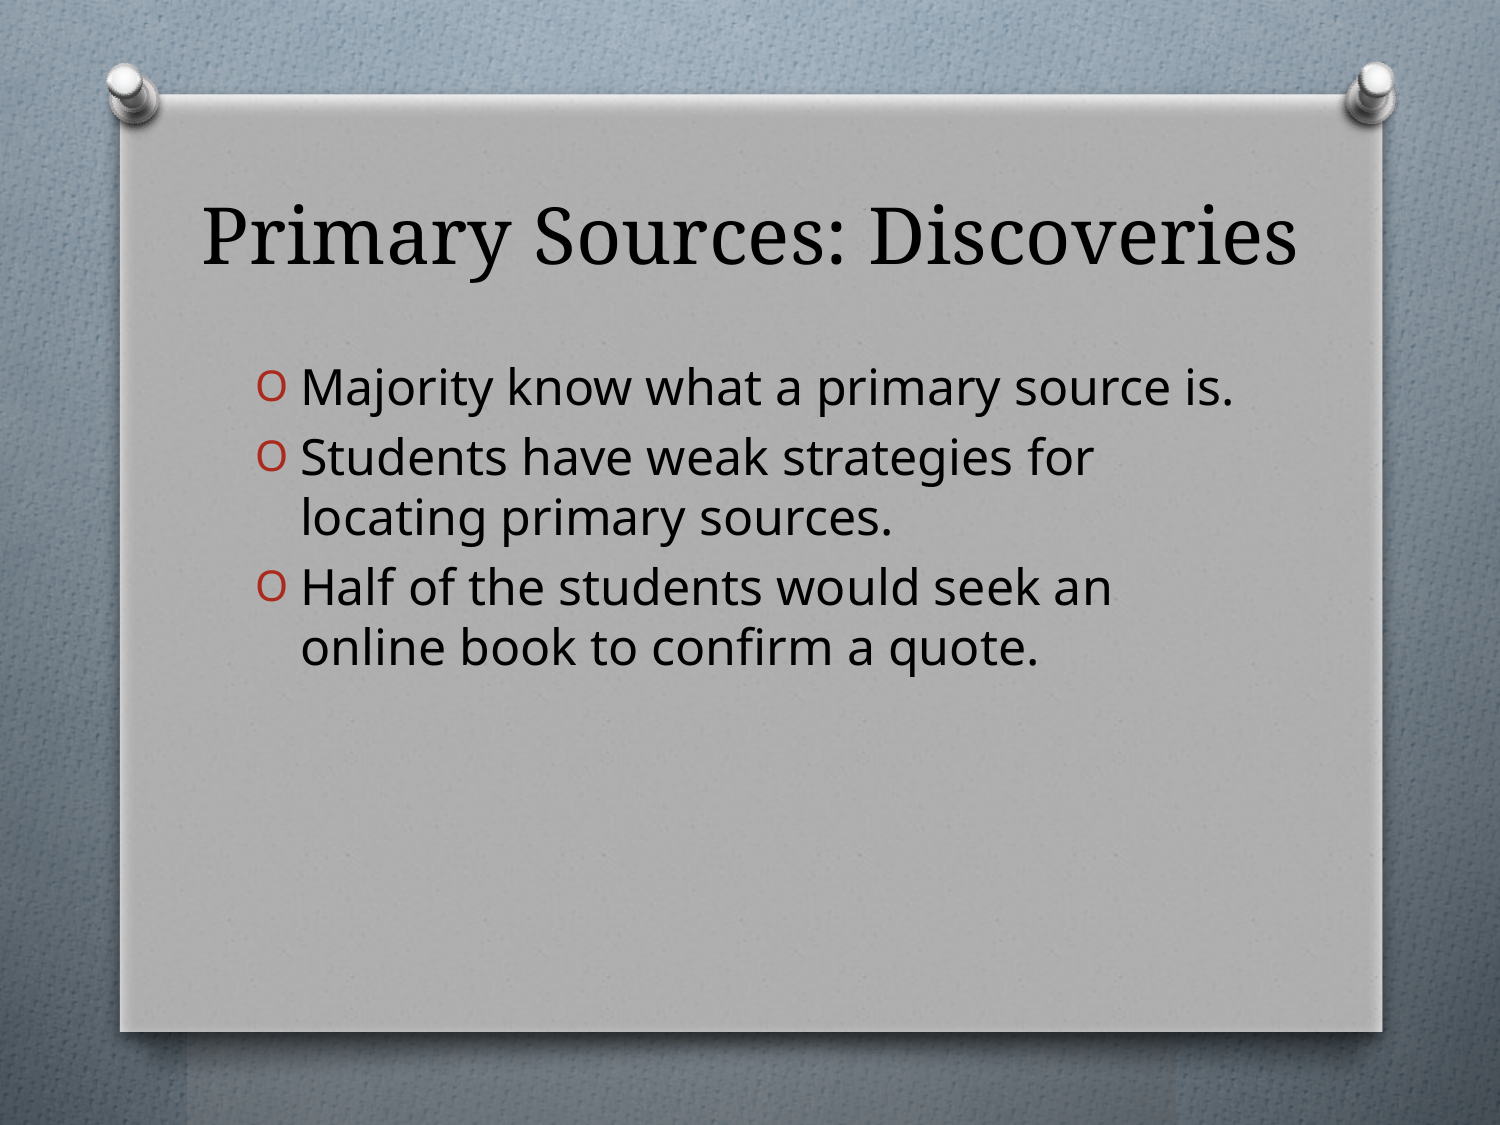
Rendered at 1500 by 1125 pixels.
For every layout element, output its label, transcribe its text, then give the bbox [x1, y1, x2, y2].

title Primary Sources: Discoveries [179, 134, 1323, 332]
list Majority know what a primary source is. Students have weak strategies for locating primary sources. Half of the students would seek an online book to confirm a quote. [240, 347, 1257, 939]
picture [1317, 35, 1439, 156]
picture [75, 29, 198, 153]
